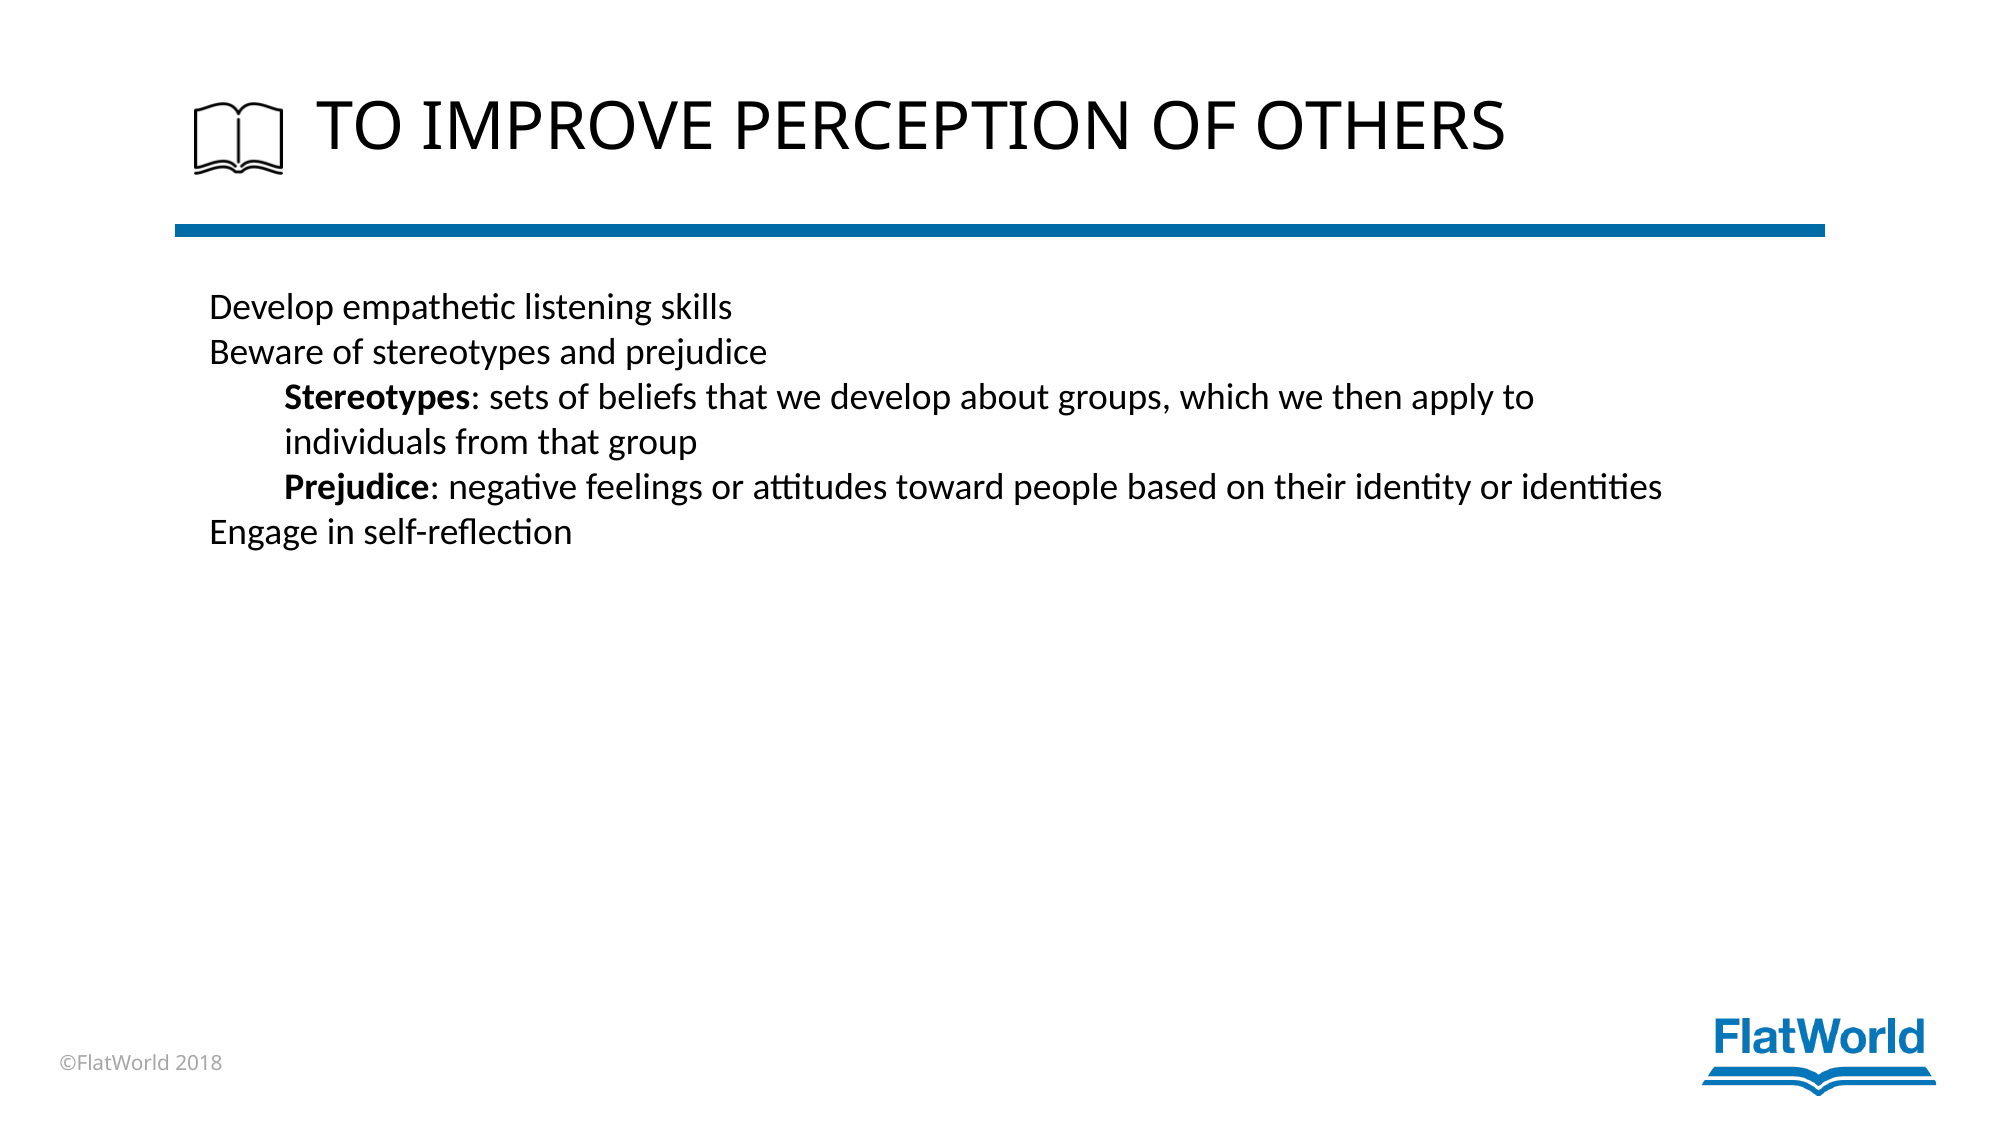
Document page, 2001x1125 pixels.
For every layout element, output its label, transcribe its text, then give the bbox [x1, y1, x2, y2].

title TO IMPROVE PERCEPTION OF OTHERS [301, 75, 1825, 190]
picture [194, 94, 283, 183]
subtitle Develop empathetic listening skills Beware of stereotypes and prejudice Stereotypes: sets of beliefs that we develop about groups, which we then apply to individuals from that group Prejudice: negative feelings or attitudes toward people based on their identity or identities Engage in self-reflection [194, 274, 1695, 546]
